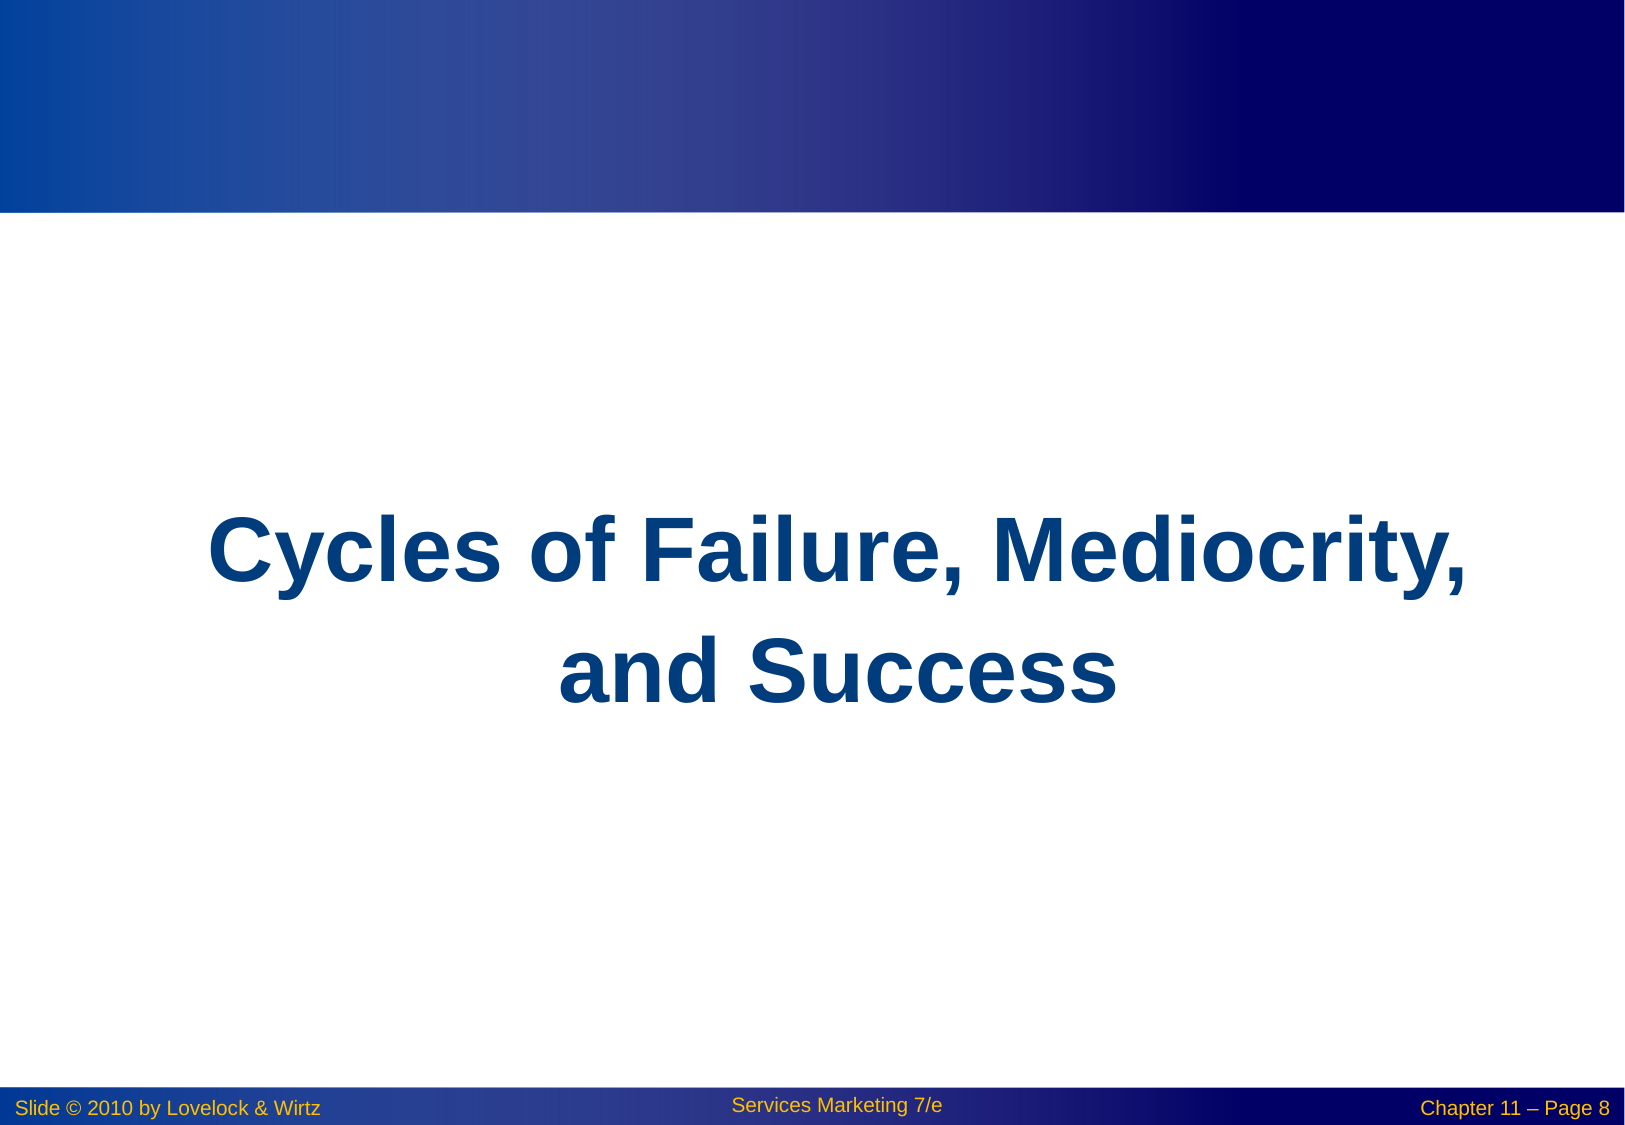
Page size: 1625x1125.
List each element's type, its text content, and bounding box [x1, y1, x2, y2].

text_box Cycles of Failure, Mediocrity, and Success [148, 436, 1530, 763]
